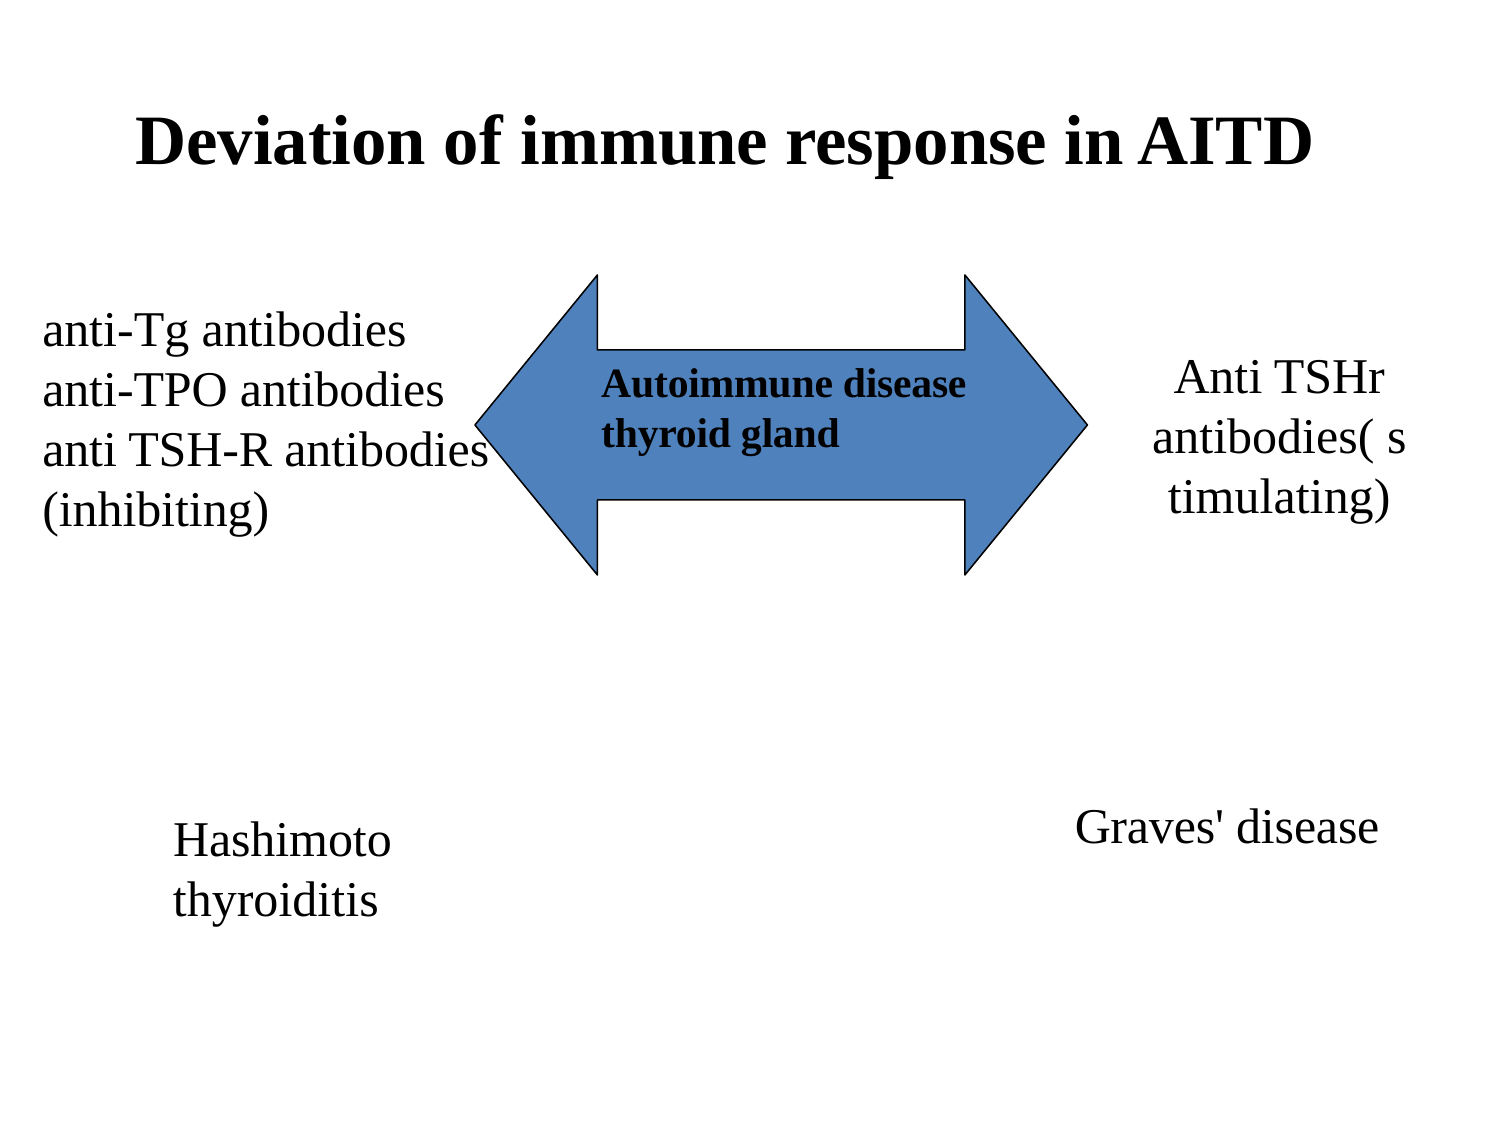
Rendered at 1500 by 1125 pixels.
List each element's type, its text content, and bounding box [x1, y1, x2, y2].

text_box Anti TSHr antibodies( stimulating) [1115, 341, 1442, 524]
title Deviation of immune response in AITD [135, 91, 1365, 282]
text_box anti-Тg antibodies anti-TPO antibodies anti TSH-R antibodies (inhibiting) [42, 264, 502, 629]
text_box Hashimoto thyroiditis [122, 804, 441, 927]
text_box [502, 282, 1088, 575]
text_box Graves' disease [1074, 791, 1483, 946]
text_box Autoimmune disease thyroid gland [601, 353, 988, 509]
